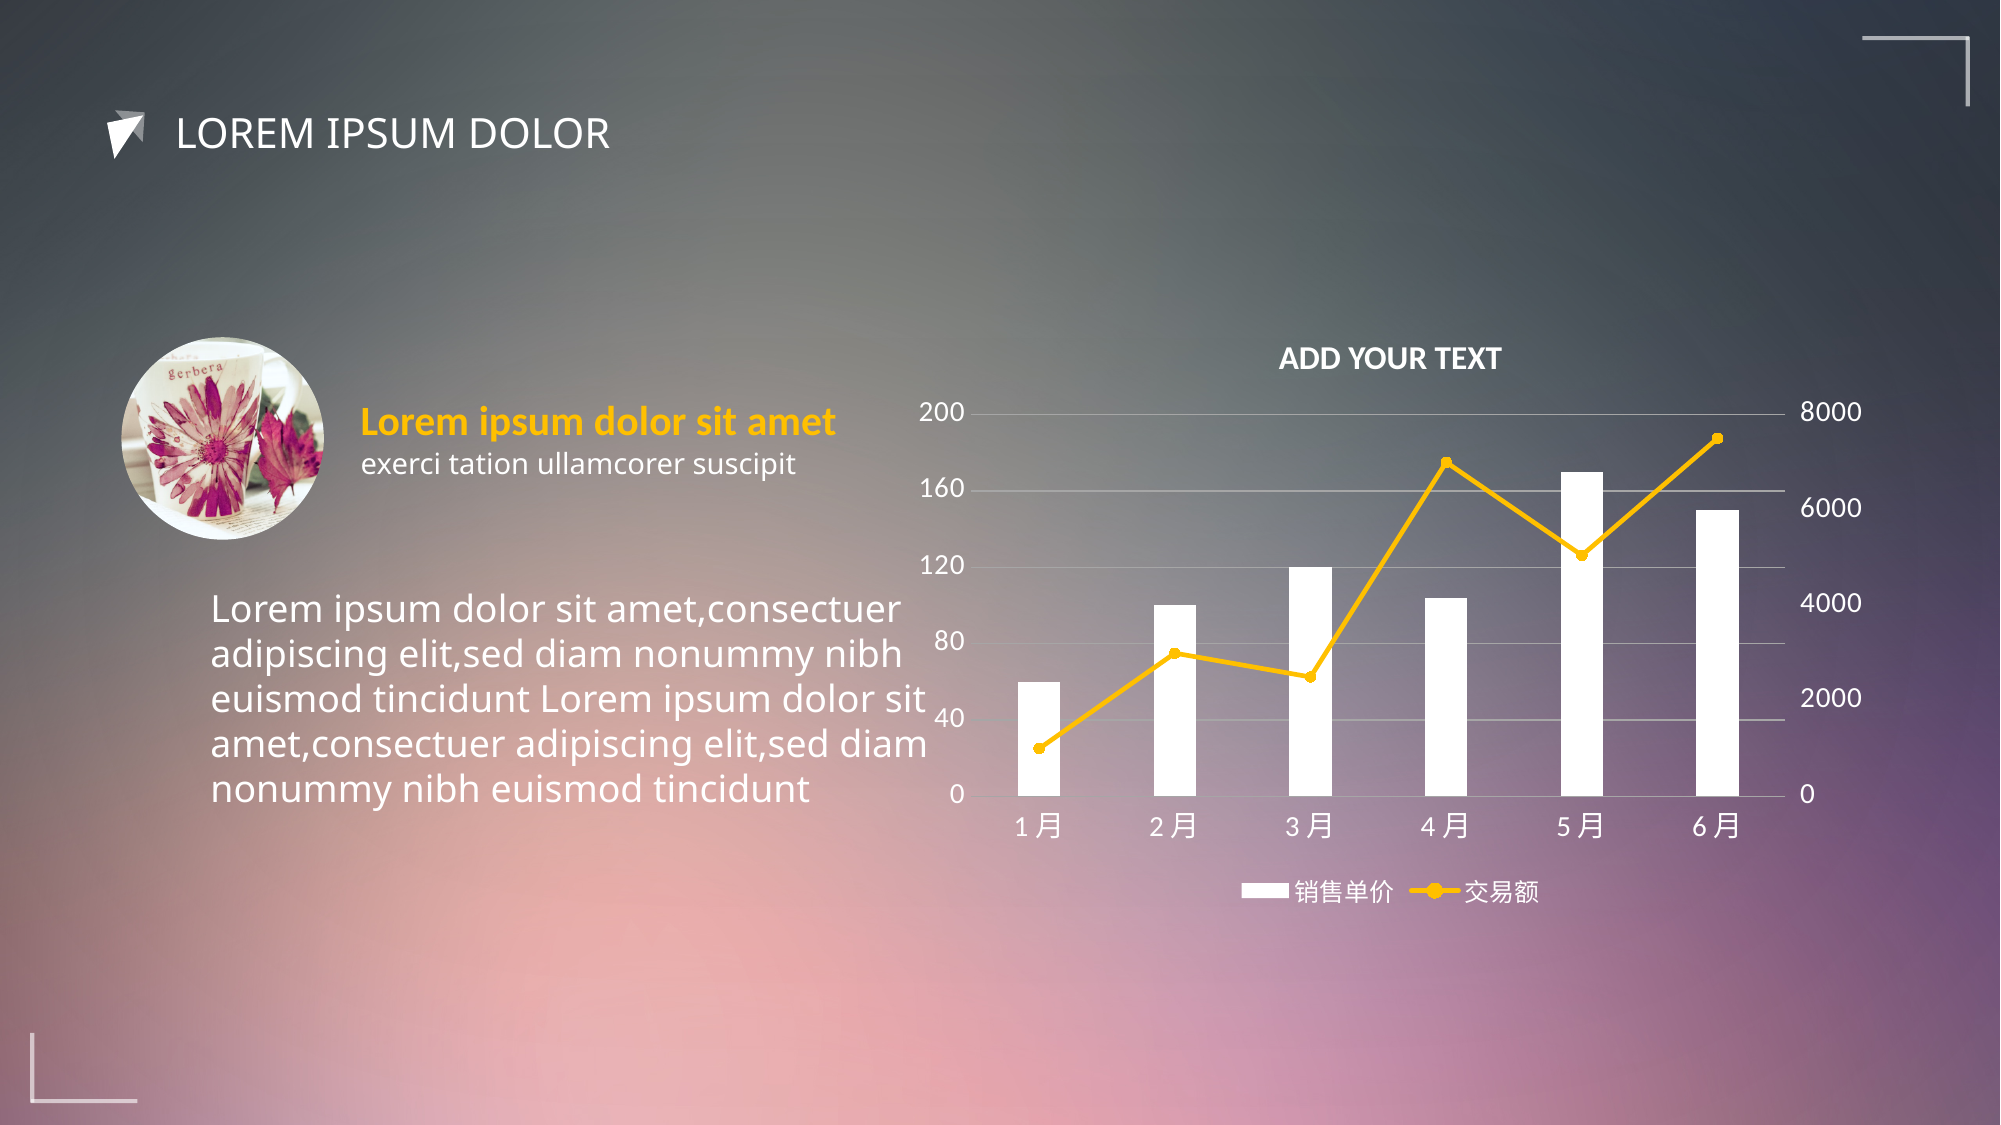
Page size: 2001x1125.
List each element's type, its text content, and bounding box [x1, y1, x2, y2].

text_box Lorem ipsum dolor sit amet [345, 386, 899, 452]
text_box ADD YOUR TEXT [1263, 329, 1518, 384]
text_box exerci tation ullamcorer suscipit [345, 438, 820, 488]
text_box Lorem ipsum dolor sit amet,consectuer adipiscing elit,sed diam nonummy nibh euismod tincidunt Lorem ipsum dolor sit amet,consectuer adipiscing elit,sed diam nonummy nibh euismod tincidunt [195, 577, 898, 818]
picture [0, 0, 2000, 1125]
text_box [110, 99, 647, 165]
chart [898, 389, 1883, 916]
